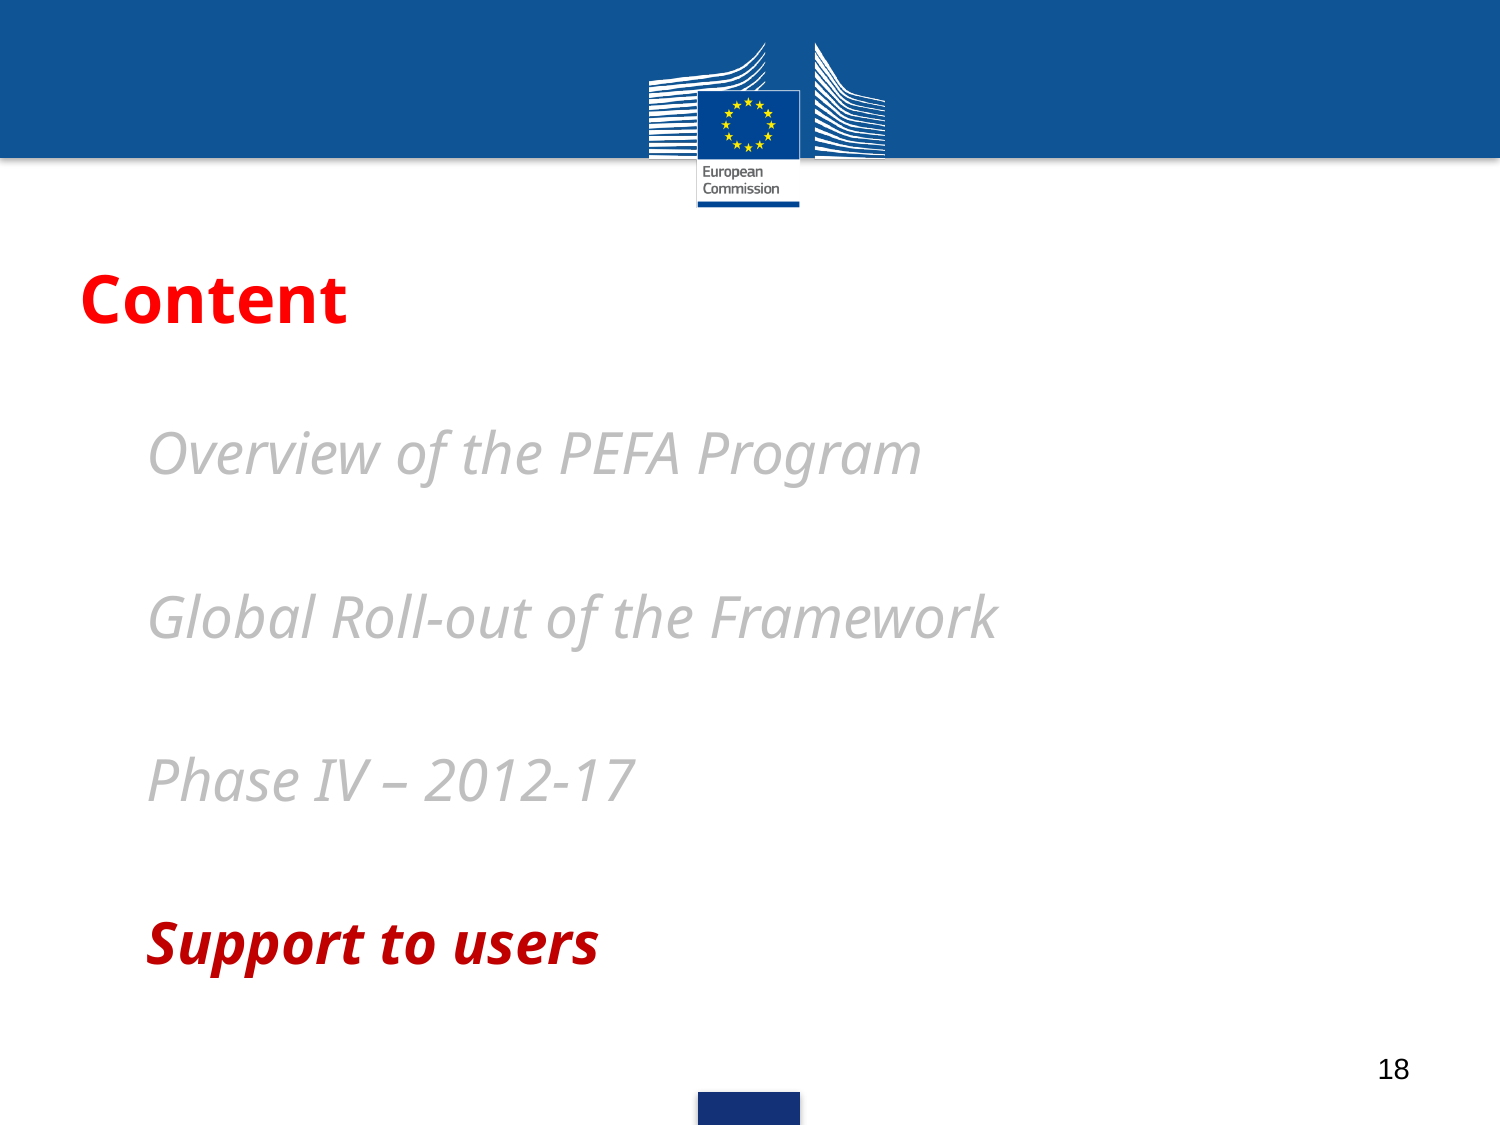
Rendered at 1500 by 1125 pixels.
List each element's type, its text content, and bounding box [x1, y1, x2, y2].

title Content [64, 219, 1415, 374]
picture [649, 42, 885, 208]
slide_number 18 [1074, 1042, 1426, 1103]
list Overview of the PEFA Program Global Roll-out of the Framework Phase IV – 2012-17 Support to users [75, 408, 1425, 988]
